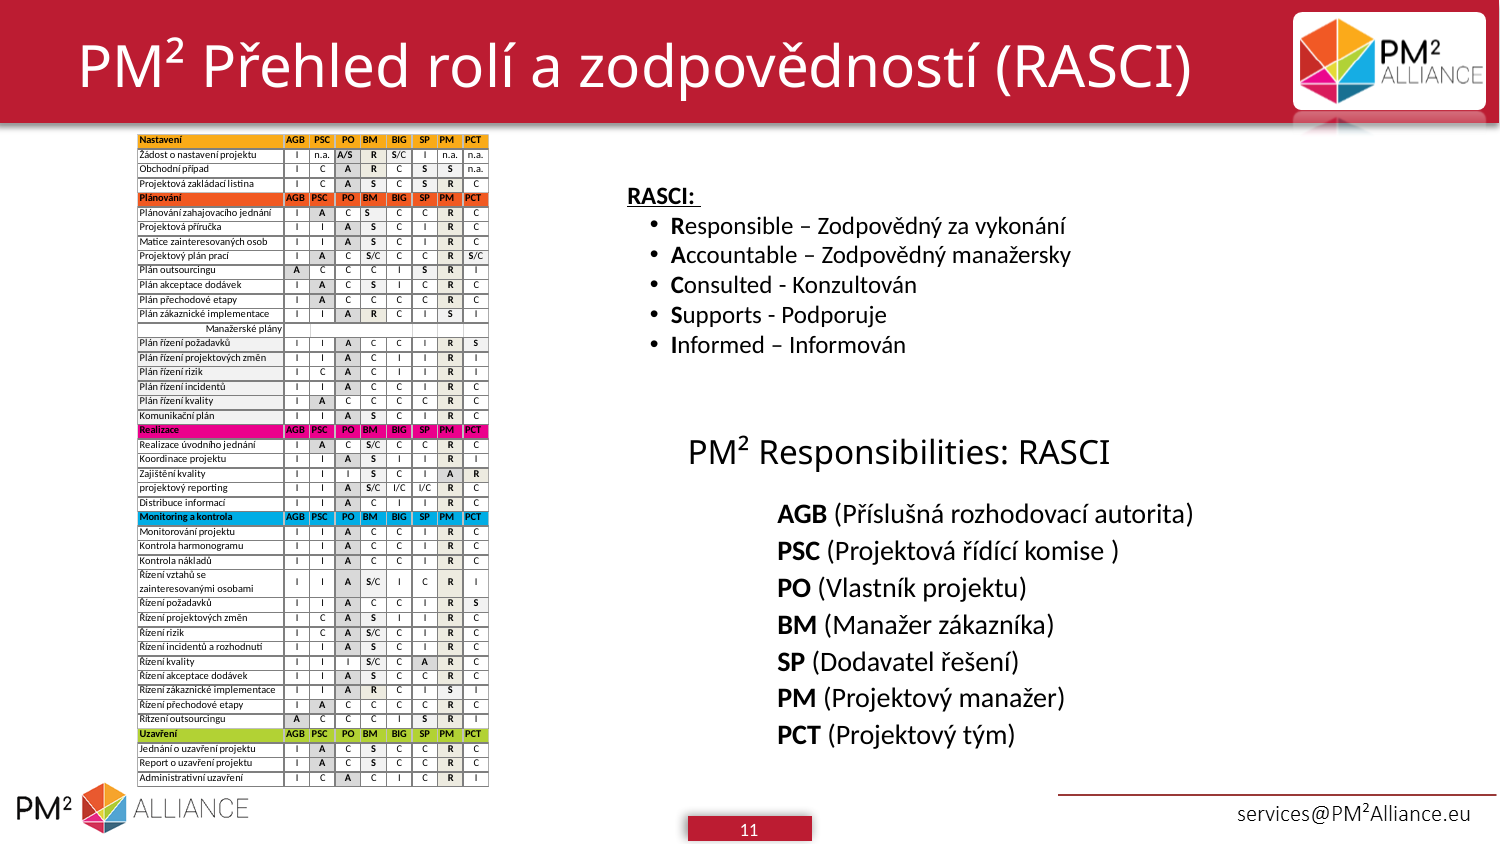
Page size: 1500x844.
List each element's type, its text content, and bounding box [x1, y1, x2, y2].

text_box PM² Přehled rolí a zodpovědností (RASCI) [62, 21, 1275, 107]
picture [0, 0, 1500, 841]
text_box AGB (Příslušná rozhodovací autorita) PSC (Projektová řídící komise ) PO (Vlastník projektu) BM (Manažer zákazníka) SP (Dodavatel řešení) PM (Projektový manažer) PCT (Projektový tým) [762, 488, 1370, 799]
text_box RASCI: Responsible – Zodpovědný za vykonání Accountable – Zodpovědný manažersky Consulted - Konzultován Supports - Podporuje Informed – Informován [612, 171, 1275, 367]
text_box PM² Responsibilities: RASCI [549, 423, 1249, 479]
